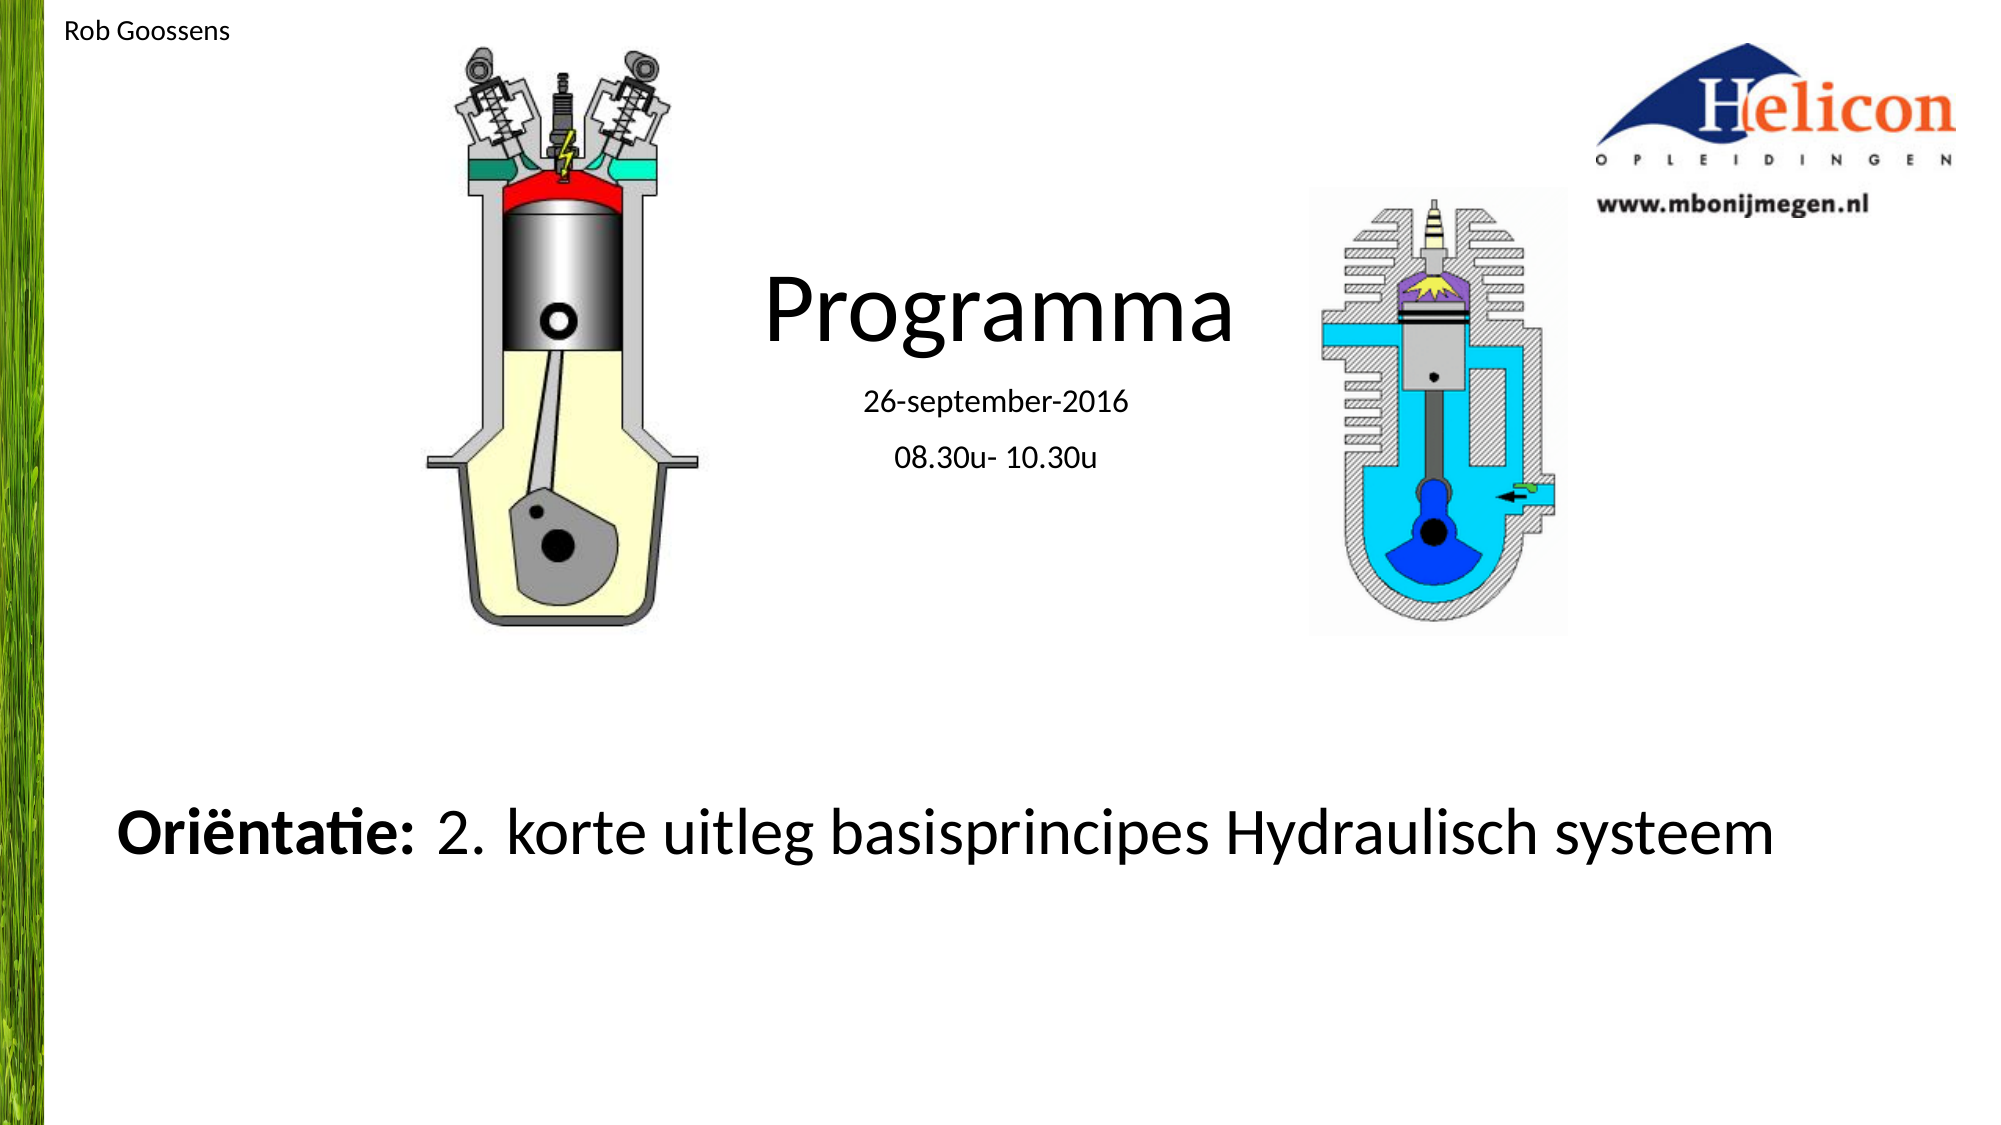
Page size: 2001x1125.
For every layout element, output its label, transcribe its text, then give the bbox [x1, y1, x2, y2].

text_box [0, 0, 45, 1125]
picture [1596, 43, 1956, 218]
picture [1309, 187, 1568, 636]
text_box Oriëntatie: 2. korte uitleg basisprincipes Hydraulisch systeem [102, 575, 1924, 956]
picture [396, 34, 730, 636]
subtitle Programma 26-september-2016 08.30u- 10.30u [730, 247, 1309, 511]
text_box Rob Goossens [49, 3, 250, 54]
